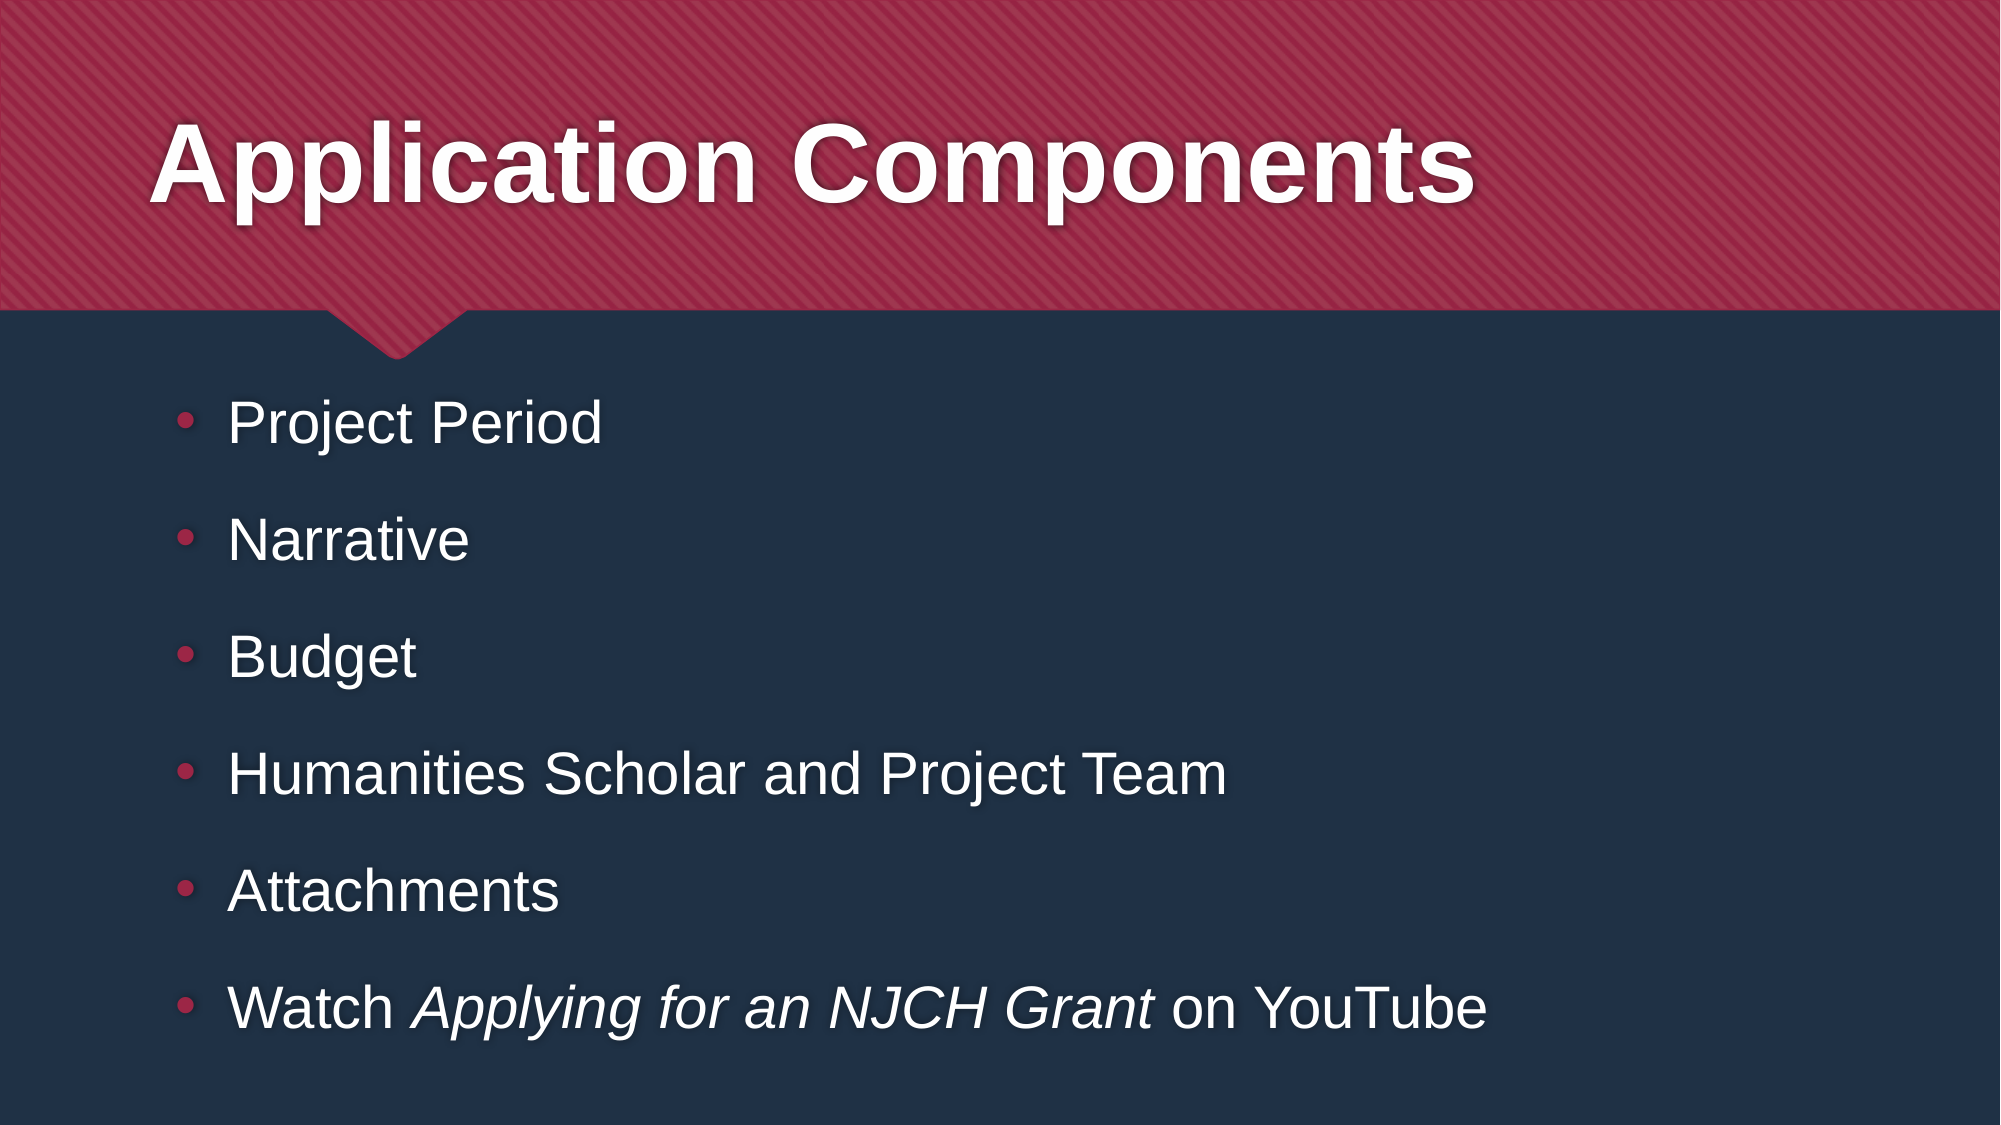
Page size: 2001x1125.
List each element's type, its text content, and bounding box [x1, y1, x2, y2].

title Application Components [132, 73, 1868, 233]
list Project Period Narrative Budget Humanities Scholar and Project Team Attachments Watch Applying for an NJCH Grant on YouTube [160, 336, 1892, 1052]
